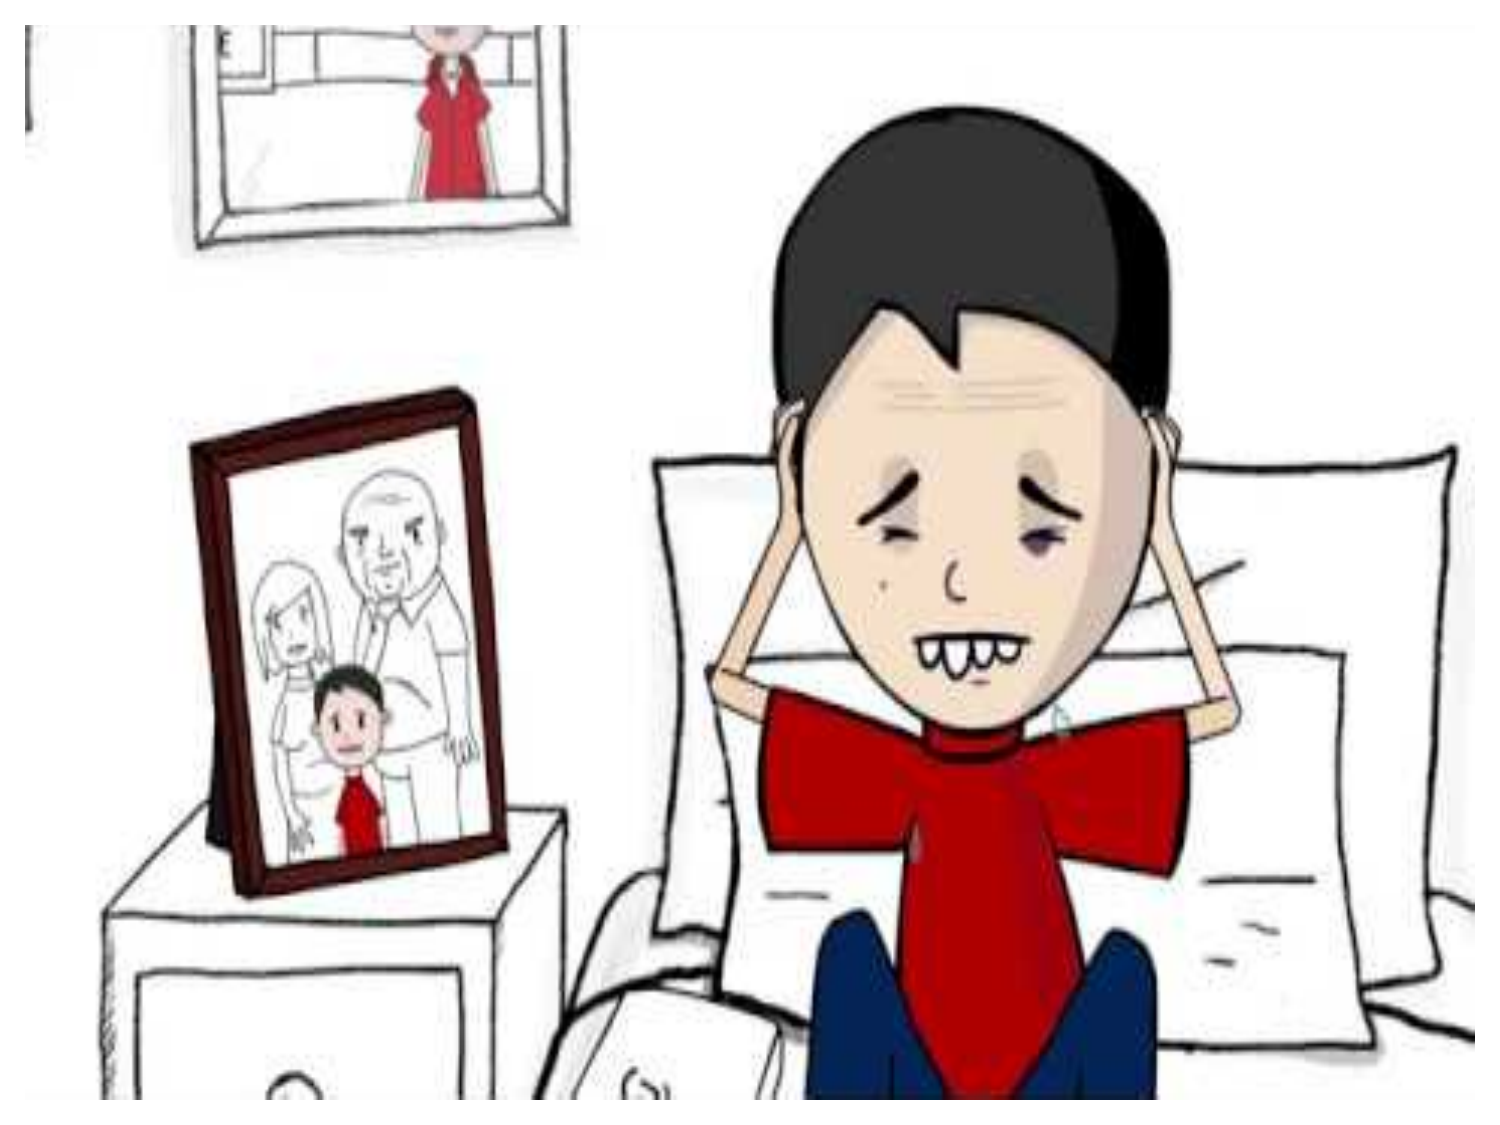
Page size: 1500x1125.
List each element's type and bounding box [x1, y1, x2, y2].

text_box [24, 24, 1475, 1100]
